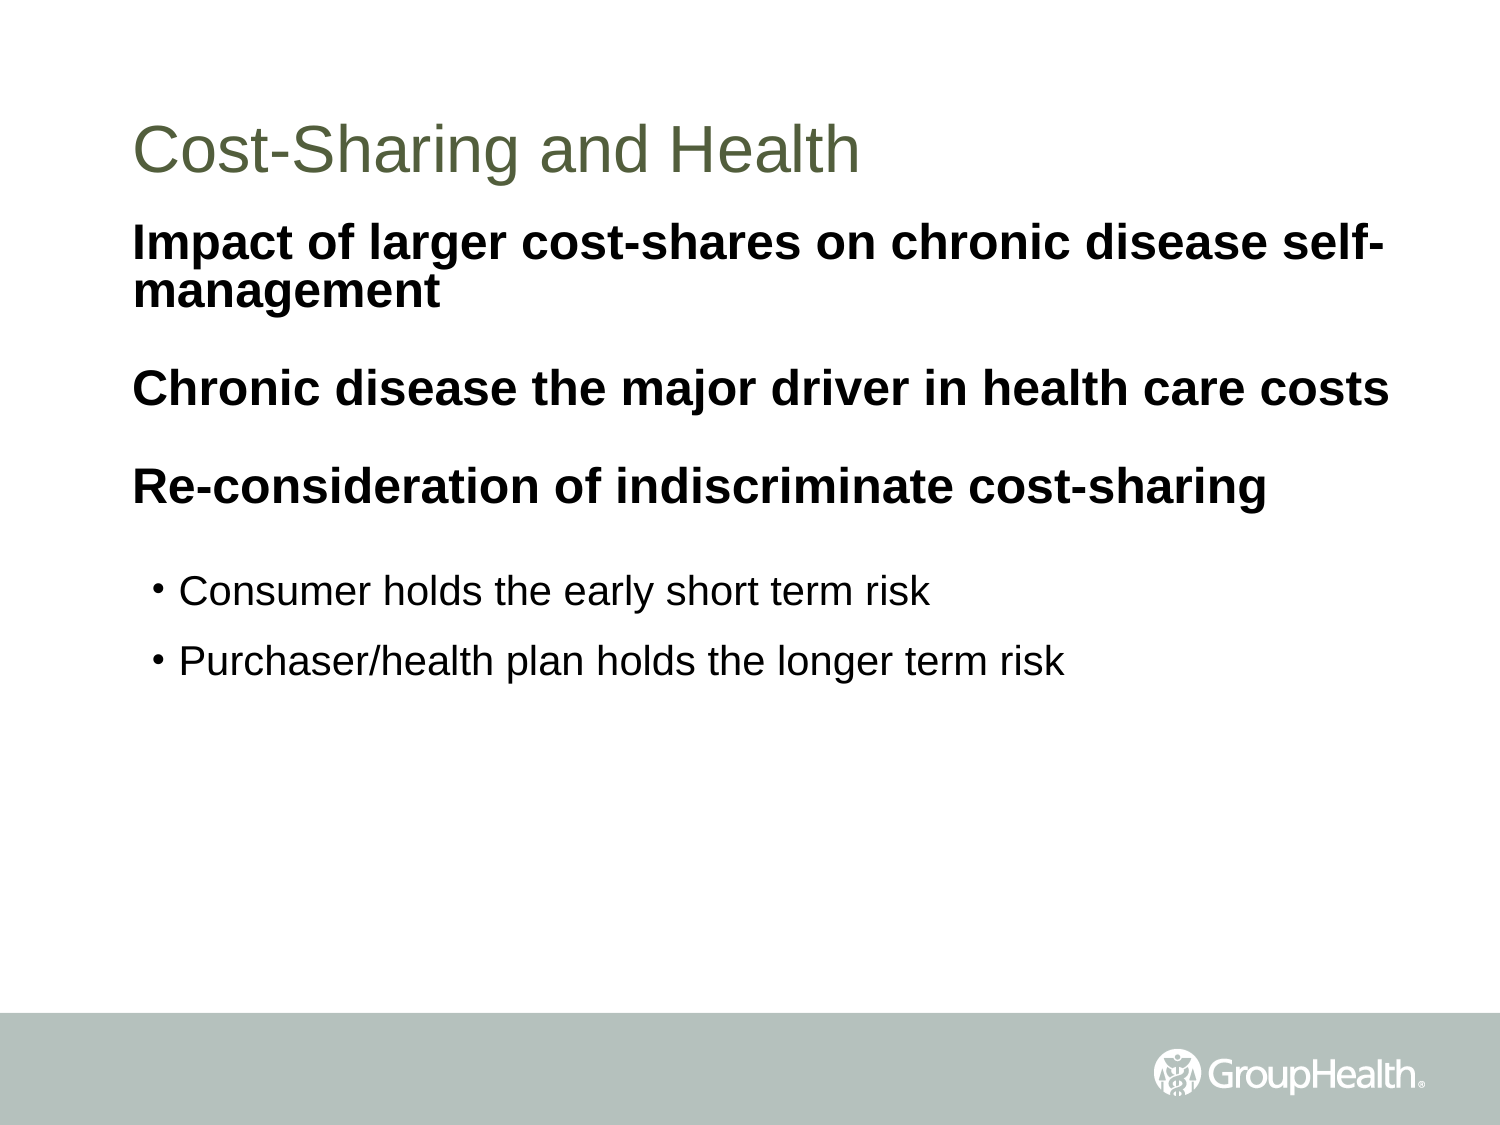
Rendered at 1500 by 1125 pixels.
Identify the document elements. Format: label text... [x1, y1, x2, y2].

list Impact of larger cost-shares on chronic disease self-management Chronic disease the major driver in health care costs Re-consideration of indiscriminate cost-sharing Consumer holds the early short term risk Purchaser/health plan holds the longer term risk [131, 221, 1409, 955]
picture [0, 0, 1500, 1125]
title Cost-Sharing and Health [132, 83, 1397, 187]
